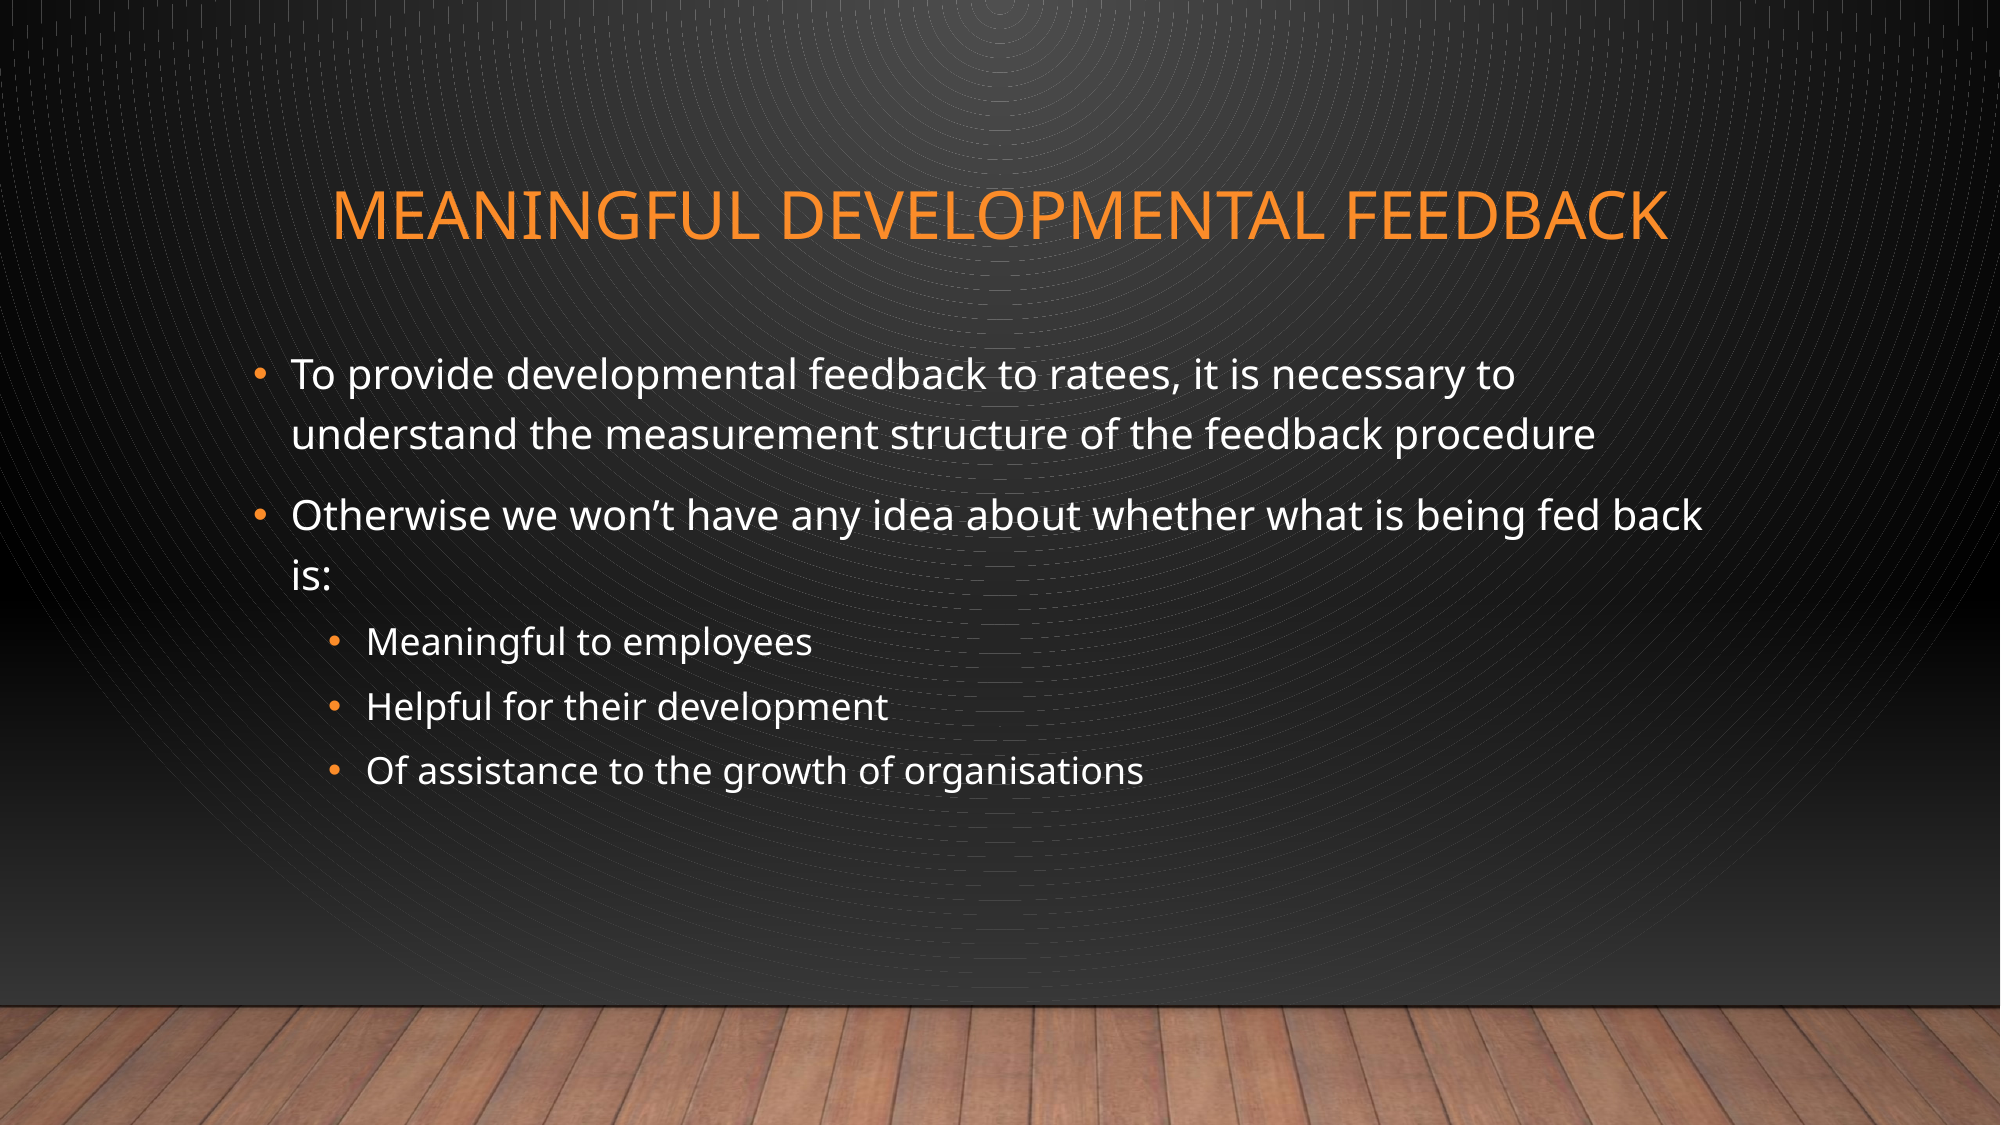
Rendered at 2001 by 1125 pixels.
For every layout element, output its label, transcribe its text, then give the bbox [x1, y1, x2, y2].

title Meaningful Developmental Feedback [238, 131, 1763, 305]
list To provide developmental feedback to ratees, it is necessary to understand the measurement structure of the feedback procedure Otherwise we won’t have any idea about whether what is being fed back is: Meaningful to employees Helpful for their development Of assistance to the growth of organisations [238, 330, 1763, 897]
picture [0, 1005, 2000, 1125]
